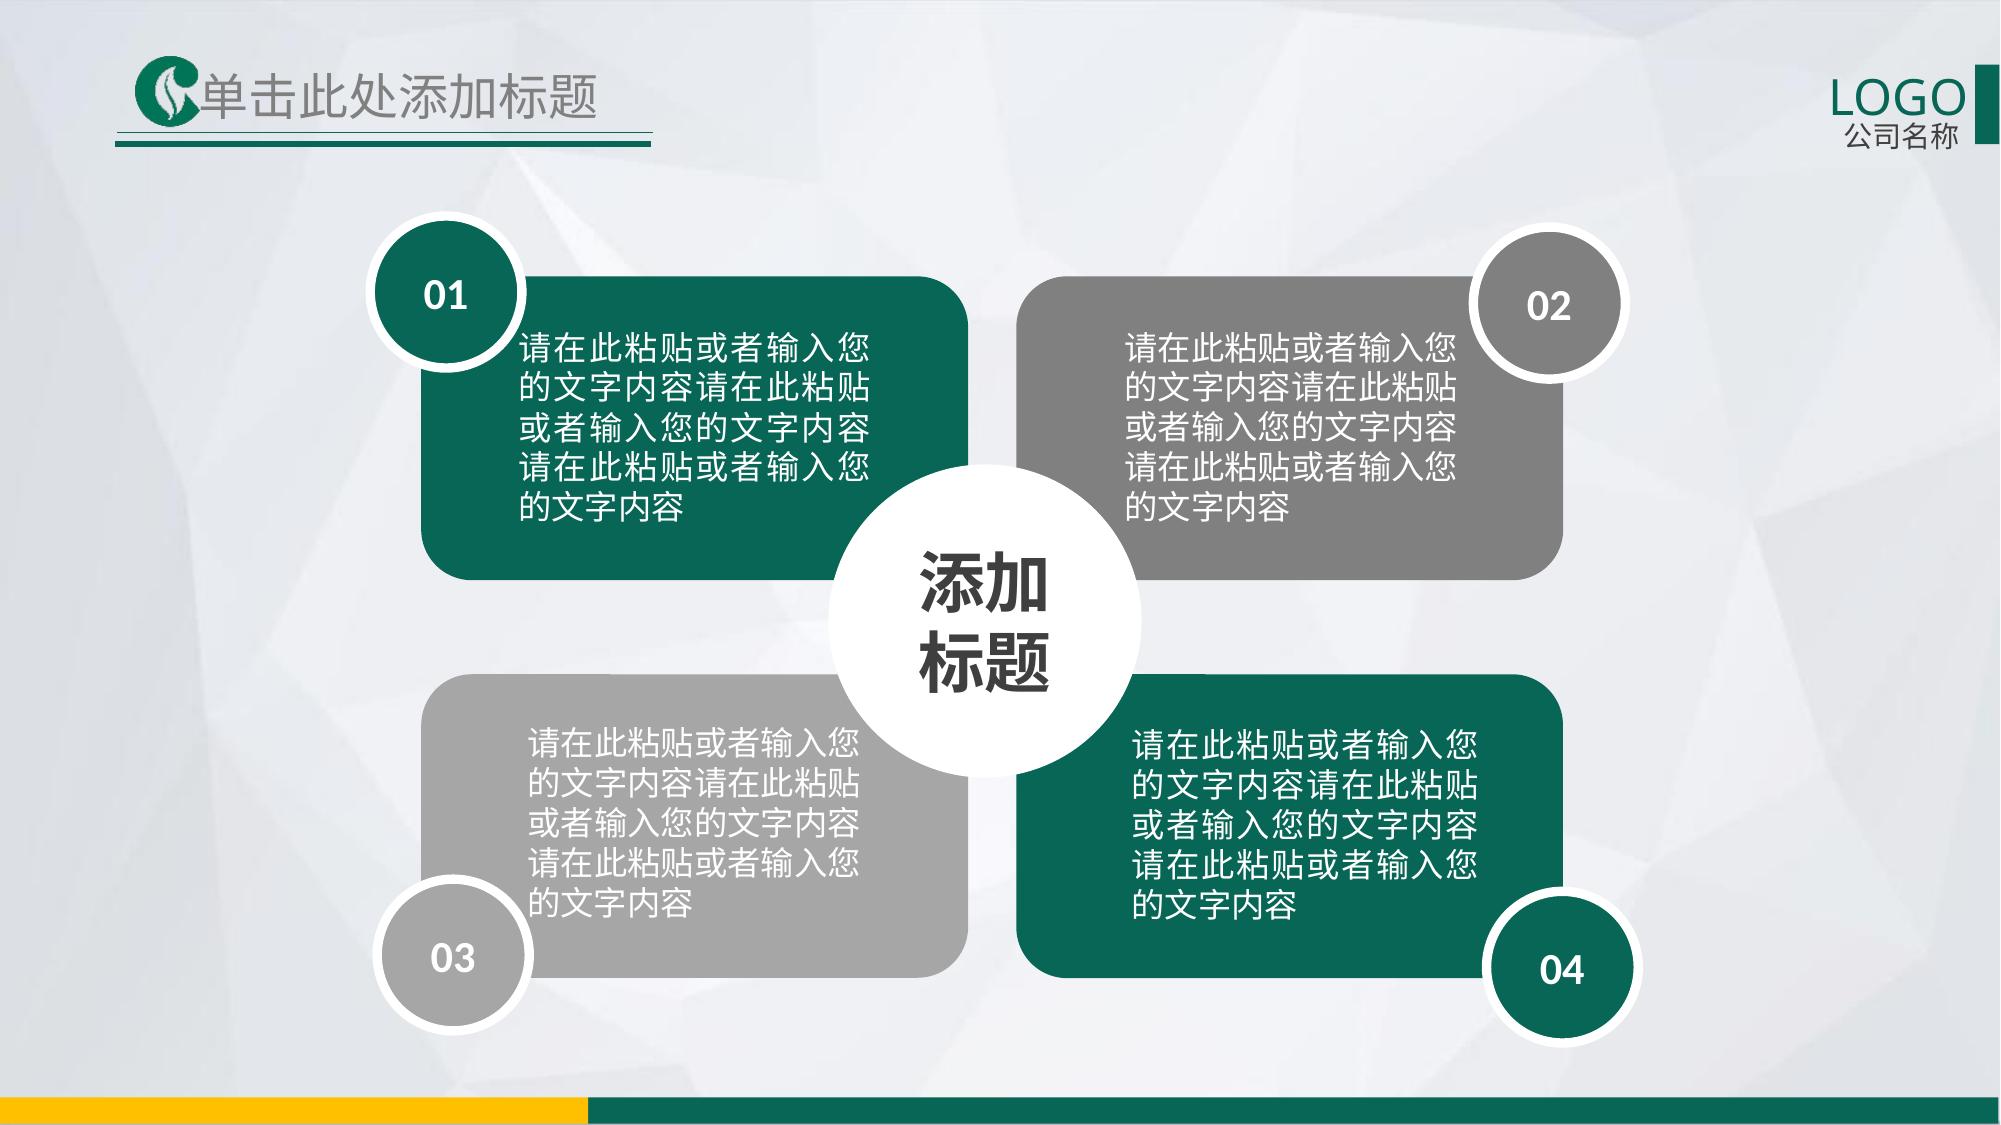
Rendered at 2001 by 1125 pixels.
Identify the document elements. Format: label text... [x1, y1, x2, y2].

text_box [370, 215, 969, 581]
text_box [377, 674, 969, 1031]
text_box [589, 1096, 1999, 1125]
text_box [1016, 226, 1626, 581]
text_box 添加标题 [833, 469, 1137, 773]
text_box LOGO [1813, 58, 1983, 134]
text_box 单击此处添加标题 [183, 58, 614, 132]
text_box 公司名称 [1828, 111, 1976, 161]
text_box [1016, 674, 1639, 1043]
text_box [1974, 64, 2000, 145]
picture [0, 0, 2001, 1125]
text_box [0, 1096, 589, 1125]
